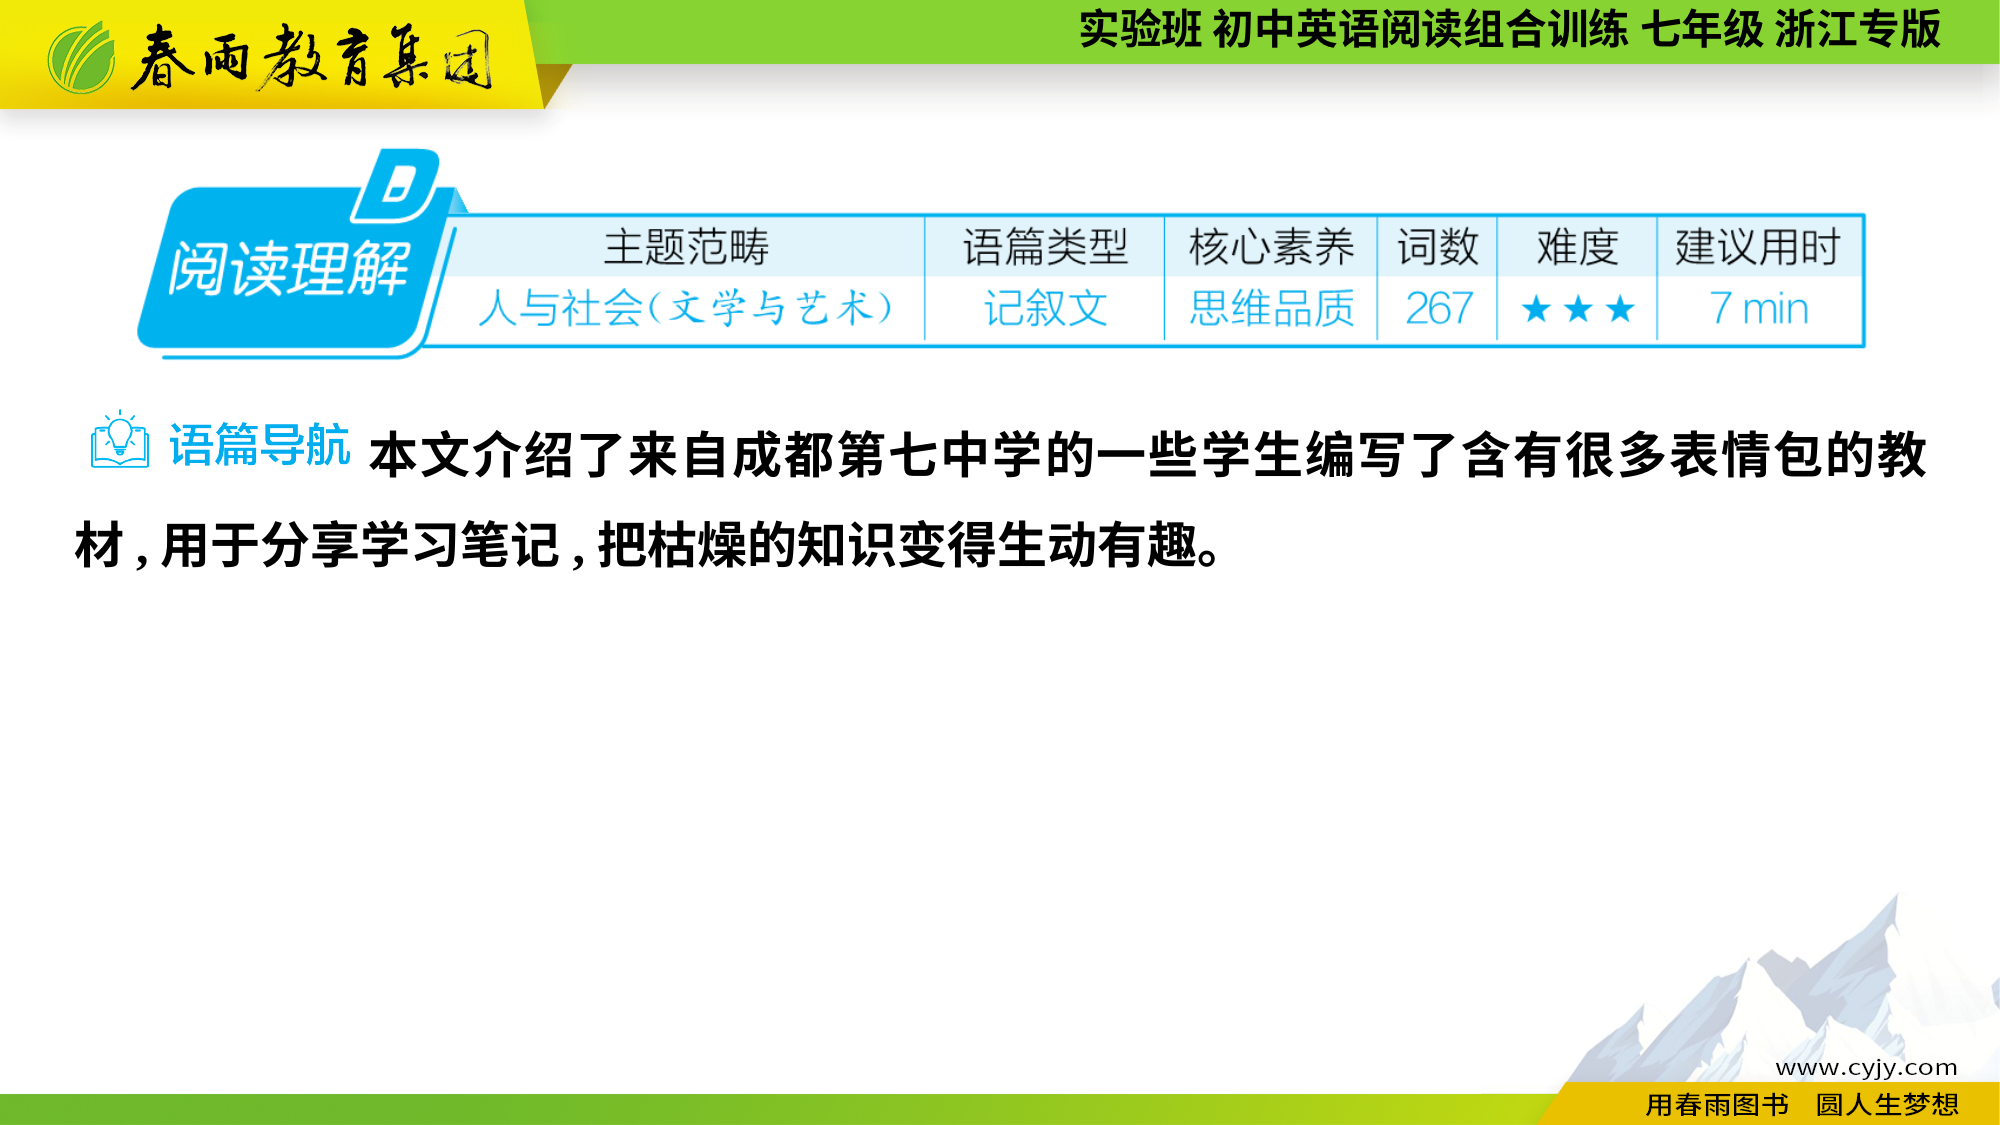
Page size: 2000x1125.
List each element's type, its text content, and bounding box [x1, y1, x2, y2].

list 本文介绍了来自成都第七中学的一些学生编写了含有很多表情包的教材,用于分享学习笔记,把枯燥的知识变得生动有趣。 [59, 385, 1944, 572]
picture [0, 0, 2000, 1125]
